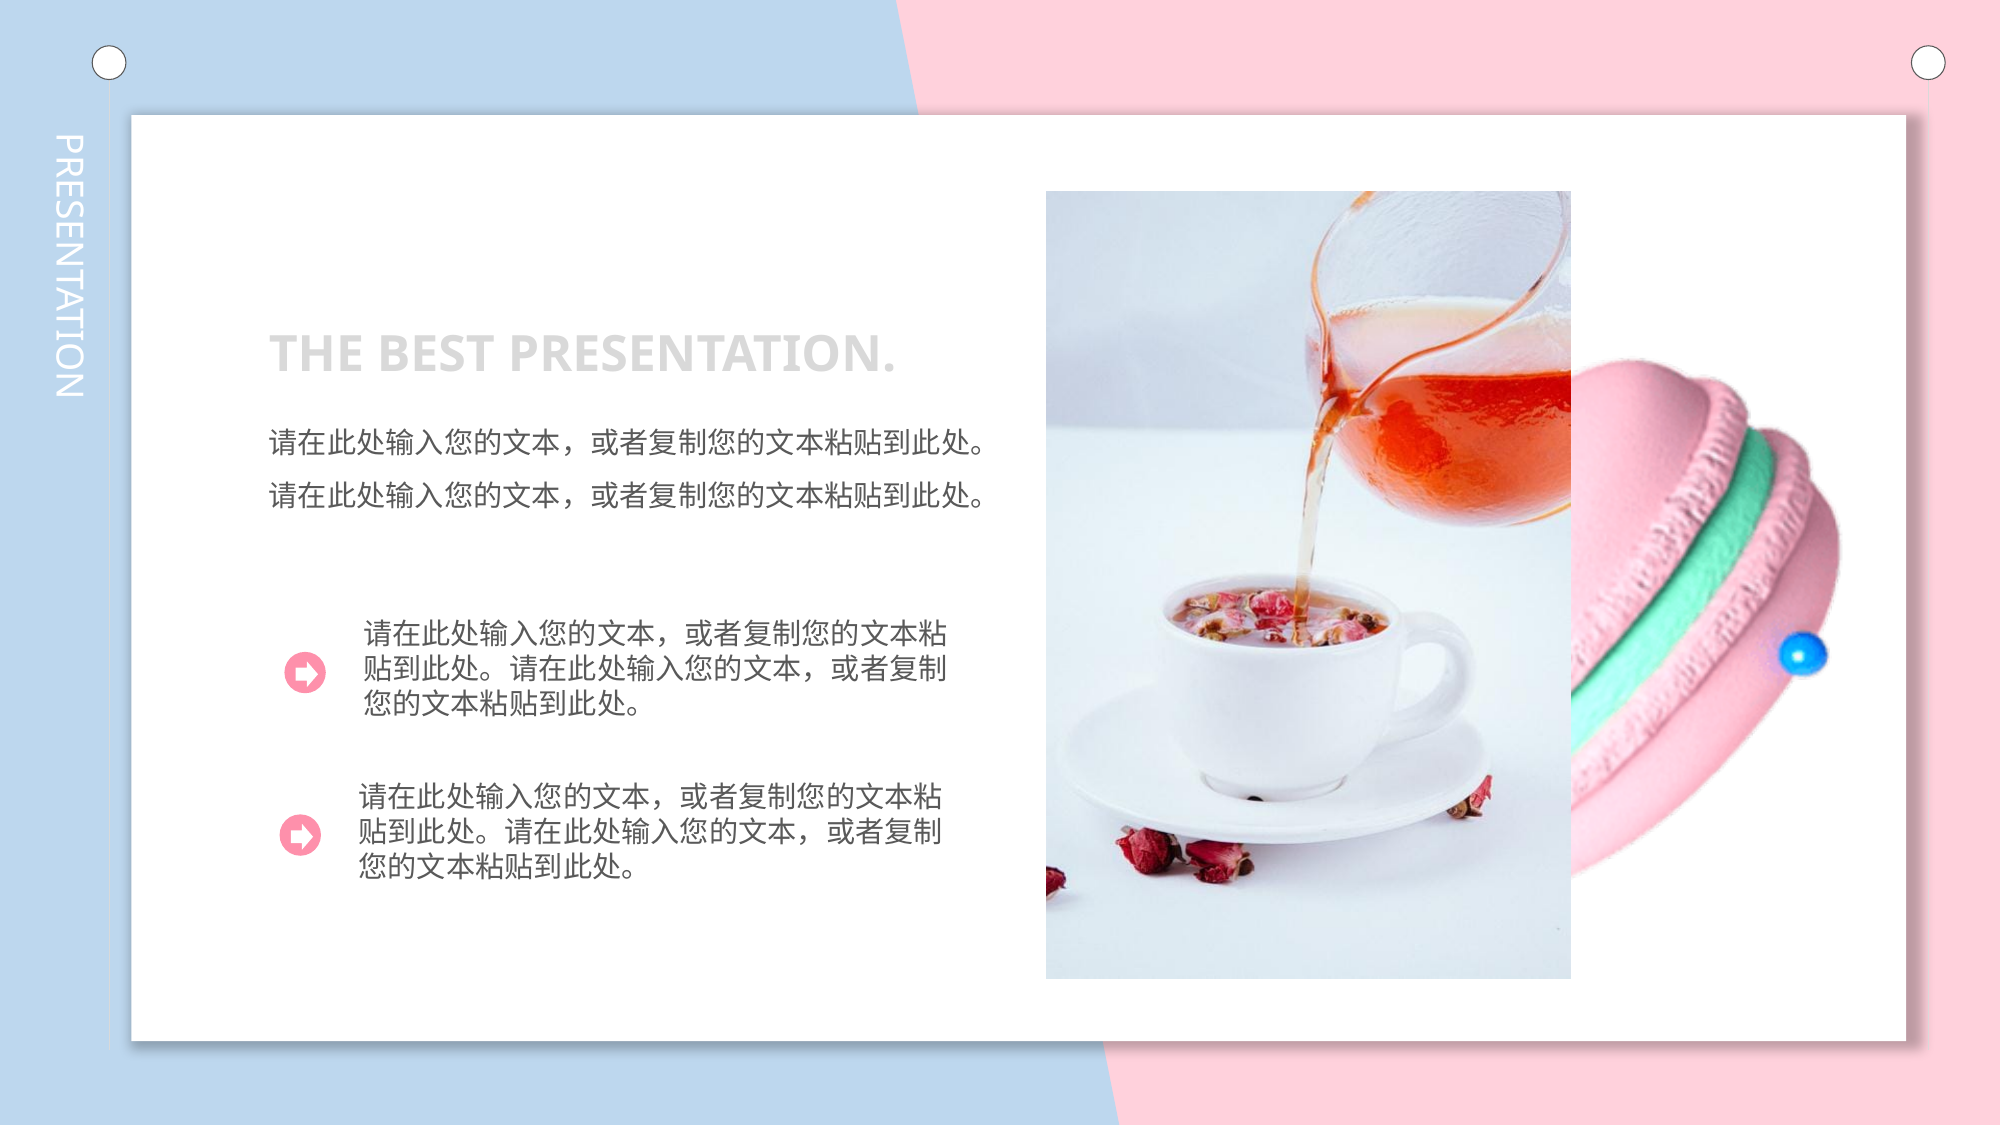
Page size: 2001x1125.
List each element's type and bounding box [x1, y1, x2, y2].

text_box [253, 283, 1156, 892]
picture [4, 185, 1880, 984]
text_box [25, 45, 1946, 1051]
